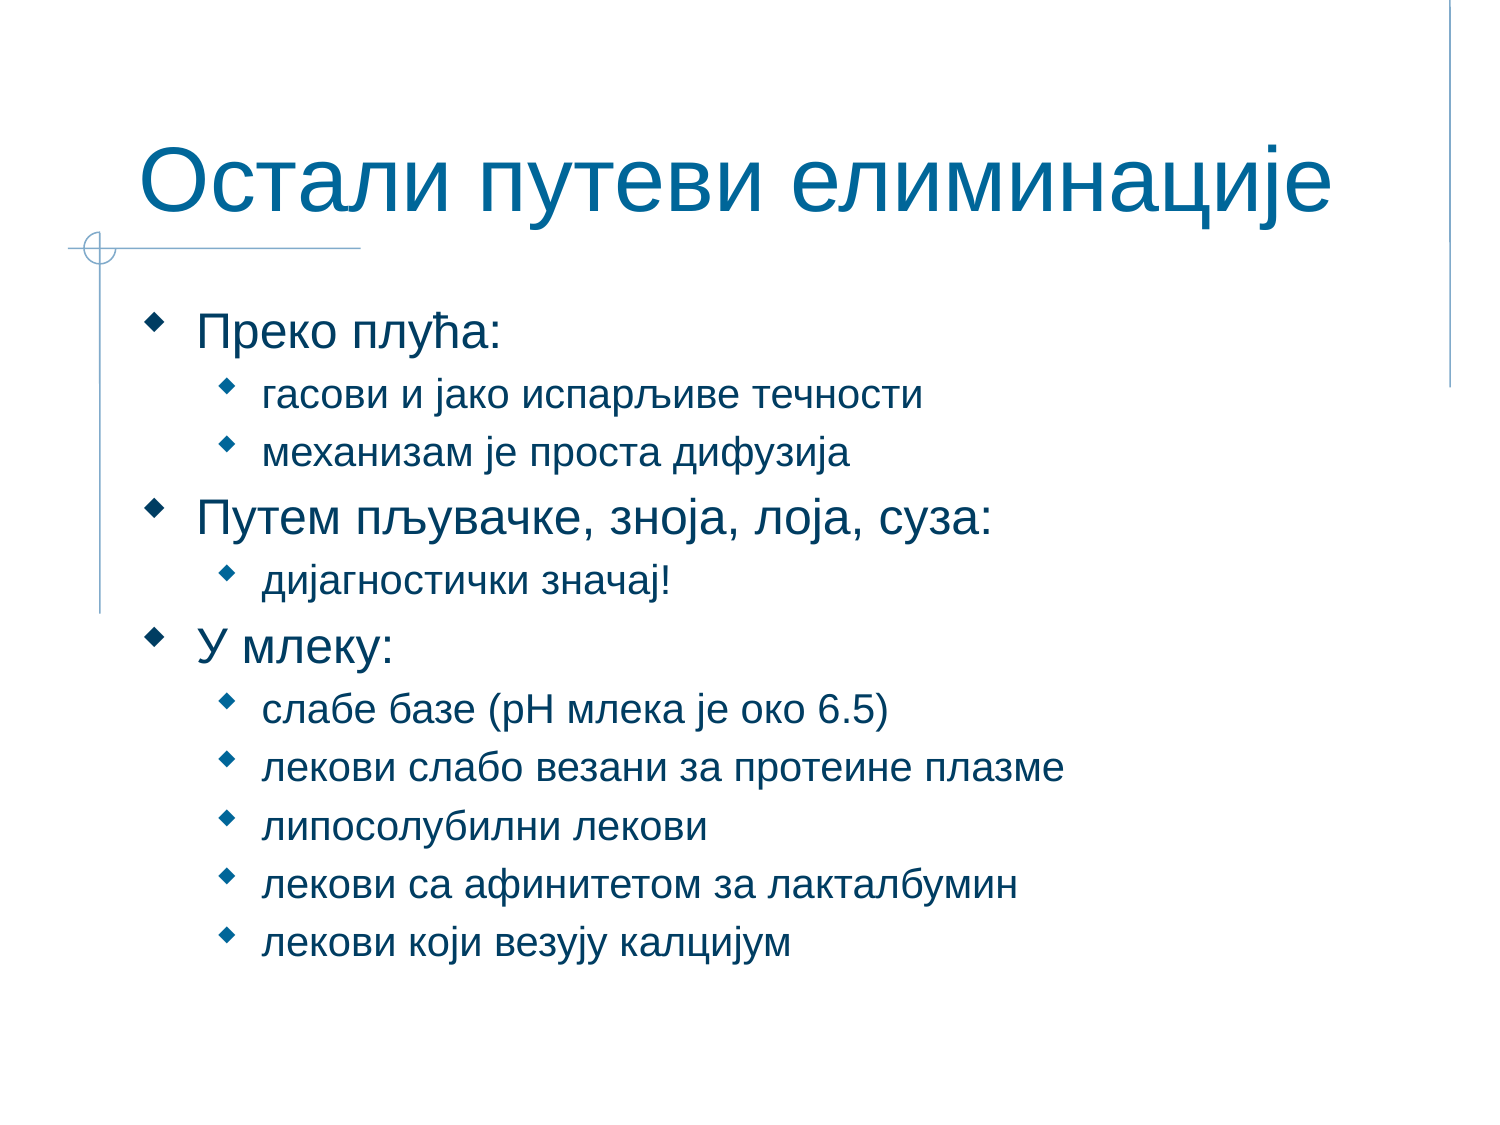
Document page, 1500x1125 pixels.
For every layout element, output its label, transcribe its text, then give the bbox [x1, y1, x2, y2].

list Преко плућа: гасови и јако испарљиве течности механизам је проста дифузија Путем пљувачке, зноја, лоја, суза: дијагностички значај! У млеку: слабе базе (рН млека је око 6.5) лекови слабо везани за протеине плазме липосолубилни лекови лекови са афинитетом за лакталбумин лекови који везују калцијум [124, 290, 1400, 1026]
title Остали путеви елиминације [123, 49, 1400, 238]
